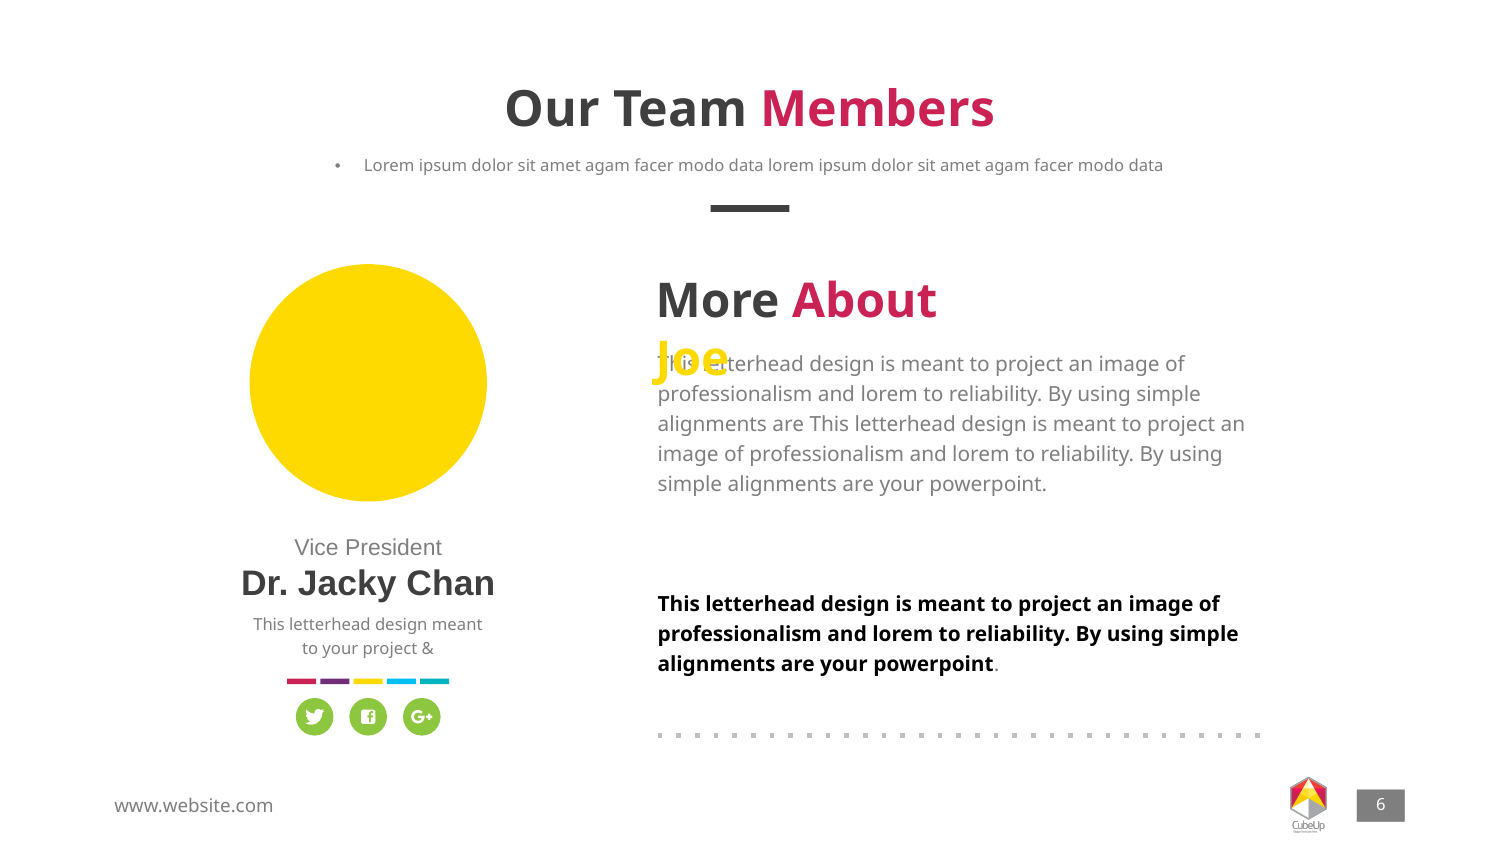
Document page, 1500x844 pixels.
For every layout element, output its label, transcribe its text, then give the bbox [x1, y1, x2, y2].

picture [1290, 777, 1327, 833]
text_box [338, 264, 399, 268]
title Our Team Members [103, 72, 1397, 149]
text_box This letterhead design meant to your project & [232, 604, 504, 654]
text_box [710, 205, 790, 212]
text_box Vice President Dr. Jacky Chan [197, 527, 540, 612]
slide_number ‹#› [1356, 789, 1405, 822]
picture [255, 270, 481, 496]
list Lorem ipsum dolor sit amet agam facer modo data lorem ipsum dolor sit amet agam facer modo data [103, 151, 1397, 184]
slide_number www.website.com [103, 782, 293, 827]
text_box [286, 678, 450, 736]
text_box This letterhead design is meant to project an image of professionalism and lorem to reliability. By using simple alignments are This letterhead design is meant to project an image of professionalism and lorem to reliability. By using simple alignments are your powerpoint. This letterhead design is meant to project an image of professionalism and lorem to reliability. By using simple alignments are your powerpoint. [657, 349, 1268, 672]
text_box More About Joe [644, 264, 1002, 333]
